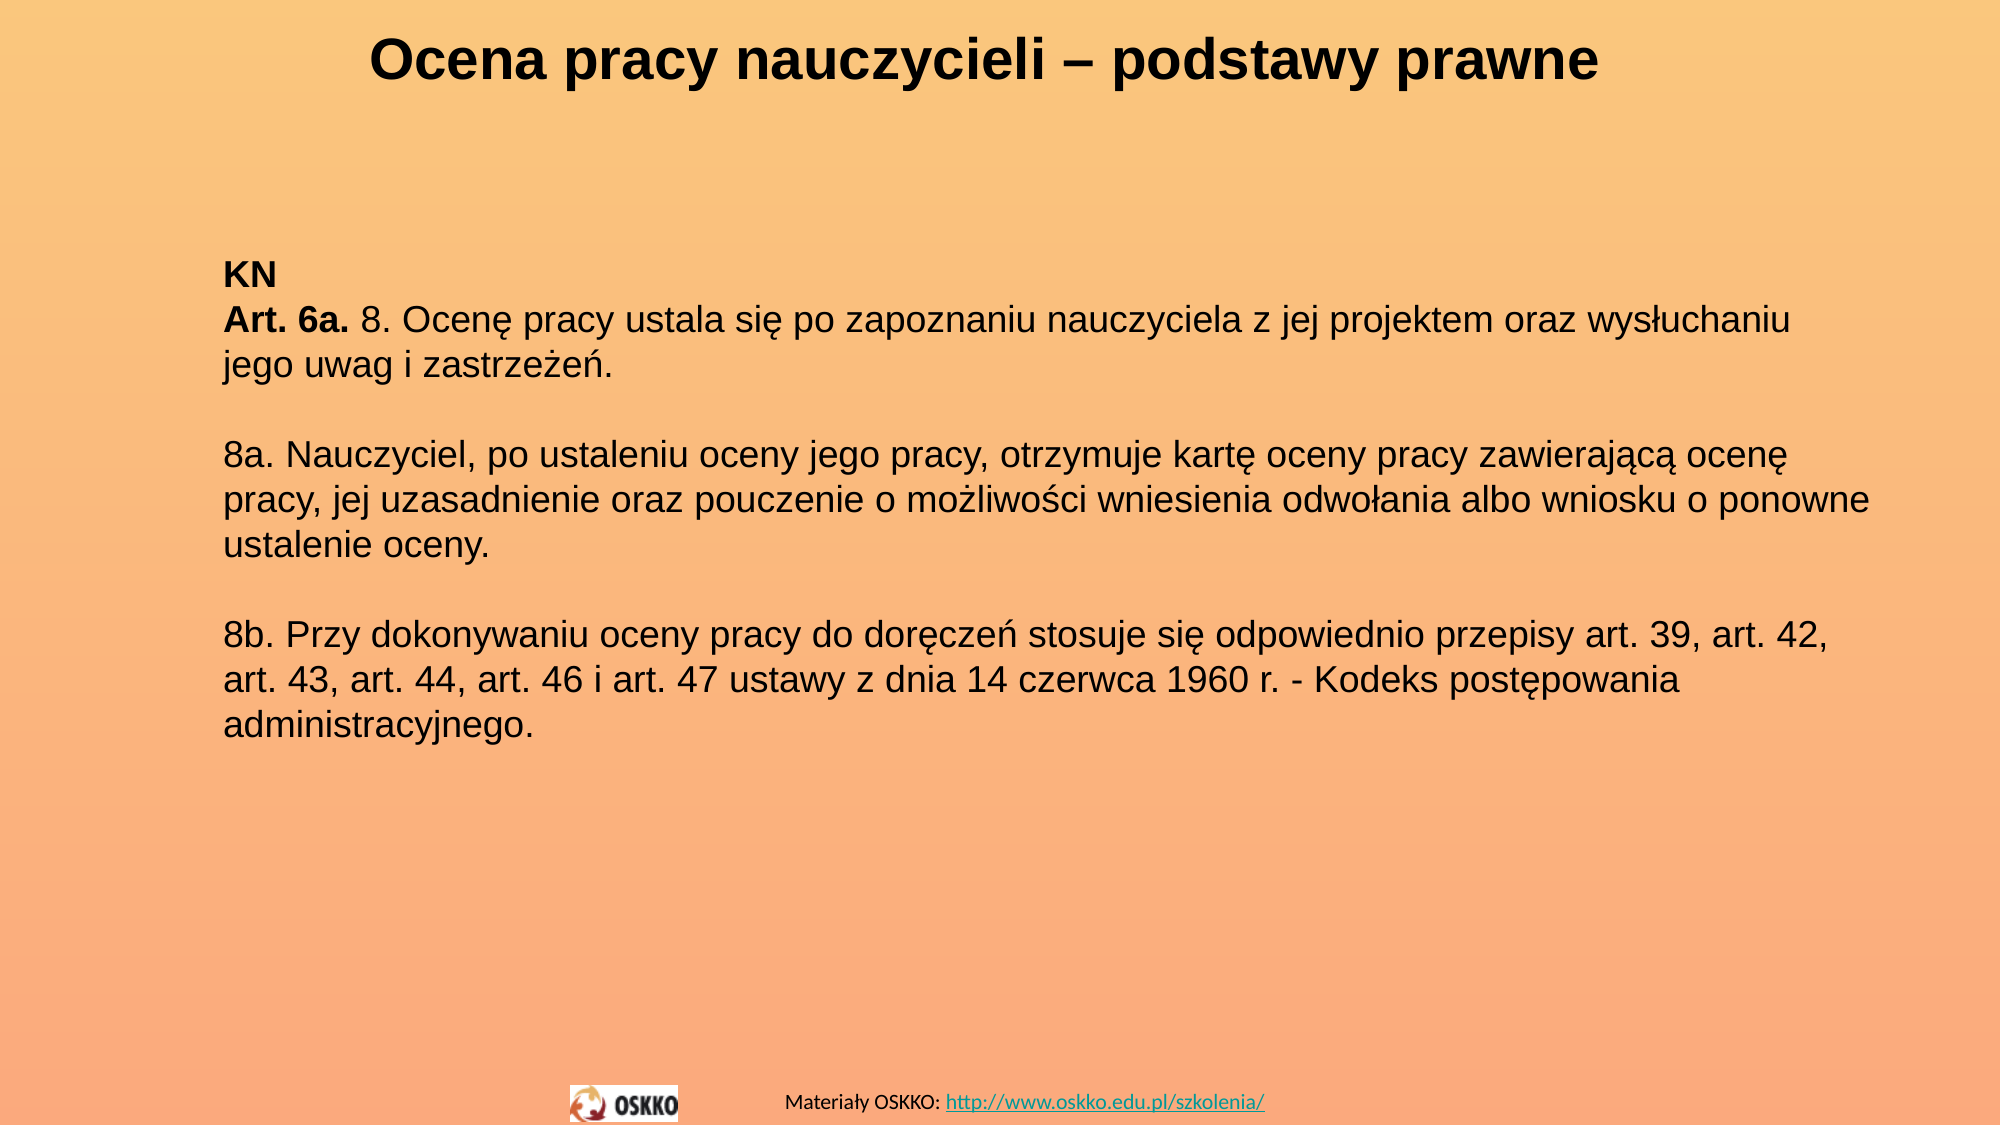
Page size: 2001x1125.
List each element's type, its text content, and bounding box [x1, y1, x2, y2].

text_box KN Art. 6a. 8. Ocenę pracy ustala się po zapoznaniu nauczyciela z jej projektem oraz wysłuchaniu jego uwag i zastrzeżeń. 8a. Nauczyciel, po ustaleniu oceny jego pracy, otrzymuje kartę oceny pracy zawierającą ocenę pracy, jej uzasadnienie oraz pouczenie o możliwości wniesienia odwołania albo wniosku o ponowne ustalenie oceny. 8b. Przy dokonywaniu oceny pracy do doręczeń stosuje się odpowiednio przepisy art. 39, art. 42, art. 43, art. 44, art. 46 i art. 47 ustawy z dnia 14 czerwca 1960 r. - Kodeks postępowania administracyjnego. [208, 243, 1886, 753]
text_box Materiały OSKKO: http://www.oskko.edu.pl/szkolenia/ [493, 1080, 1572, 1122]
text_box Ocena pracy nauczycieli – podstawy prawne [249, 13, 1721, 144]
picture [570, 1085, 678, 1123]
